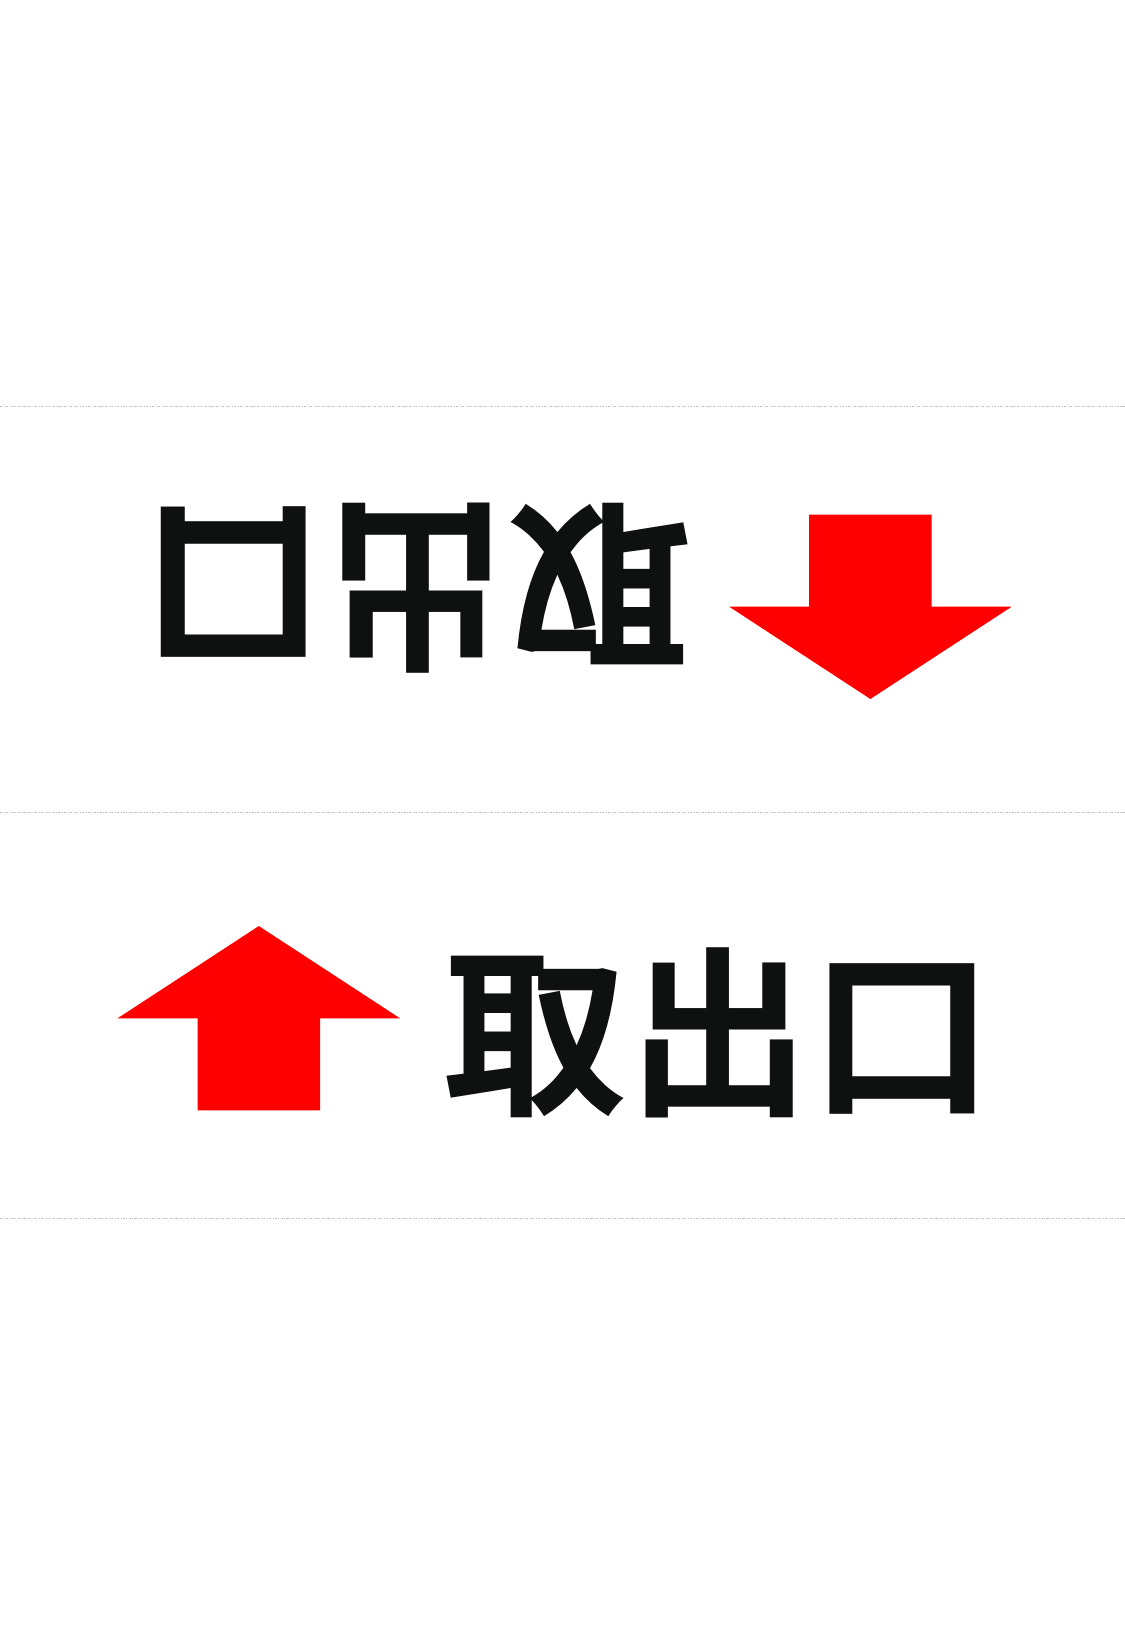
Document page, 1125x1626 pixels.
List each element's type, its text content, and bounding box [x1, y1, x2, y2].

text_box 取出口 [126, 475, 707, 711]
text_box 取出口 [429, 910, 1009, 1146]
text_box [114, 924, 404, 1112]
text_box [725, 513, 1016, 701]
